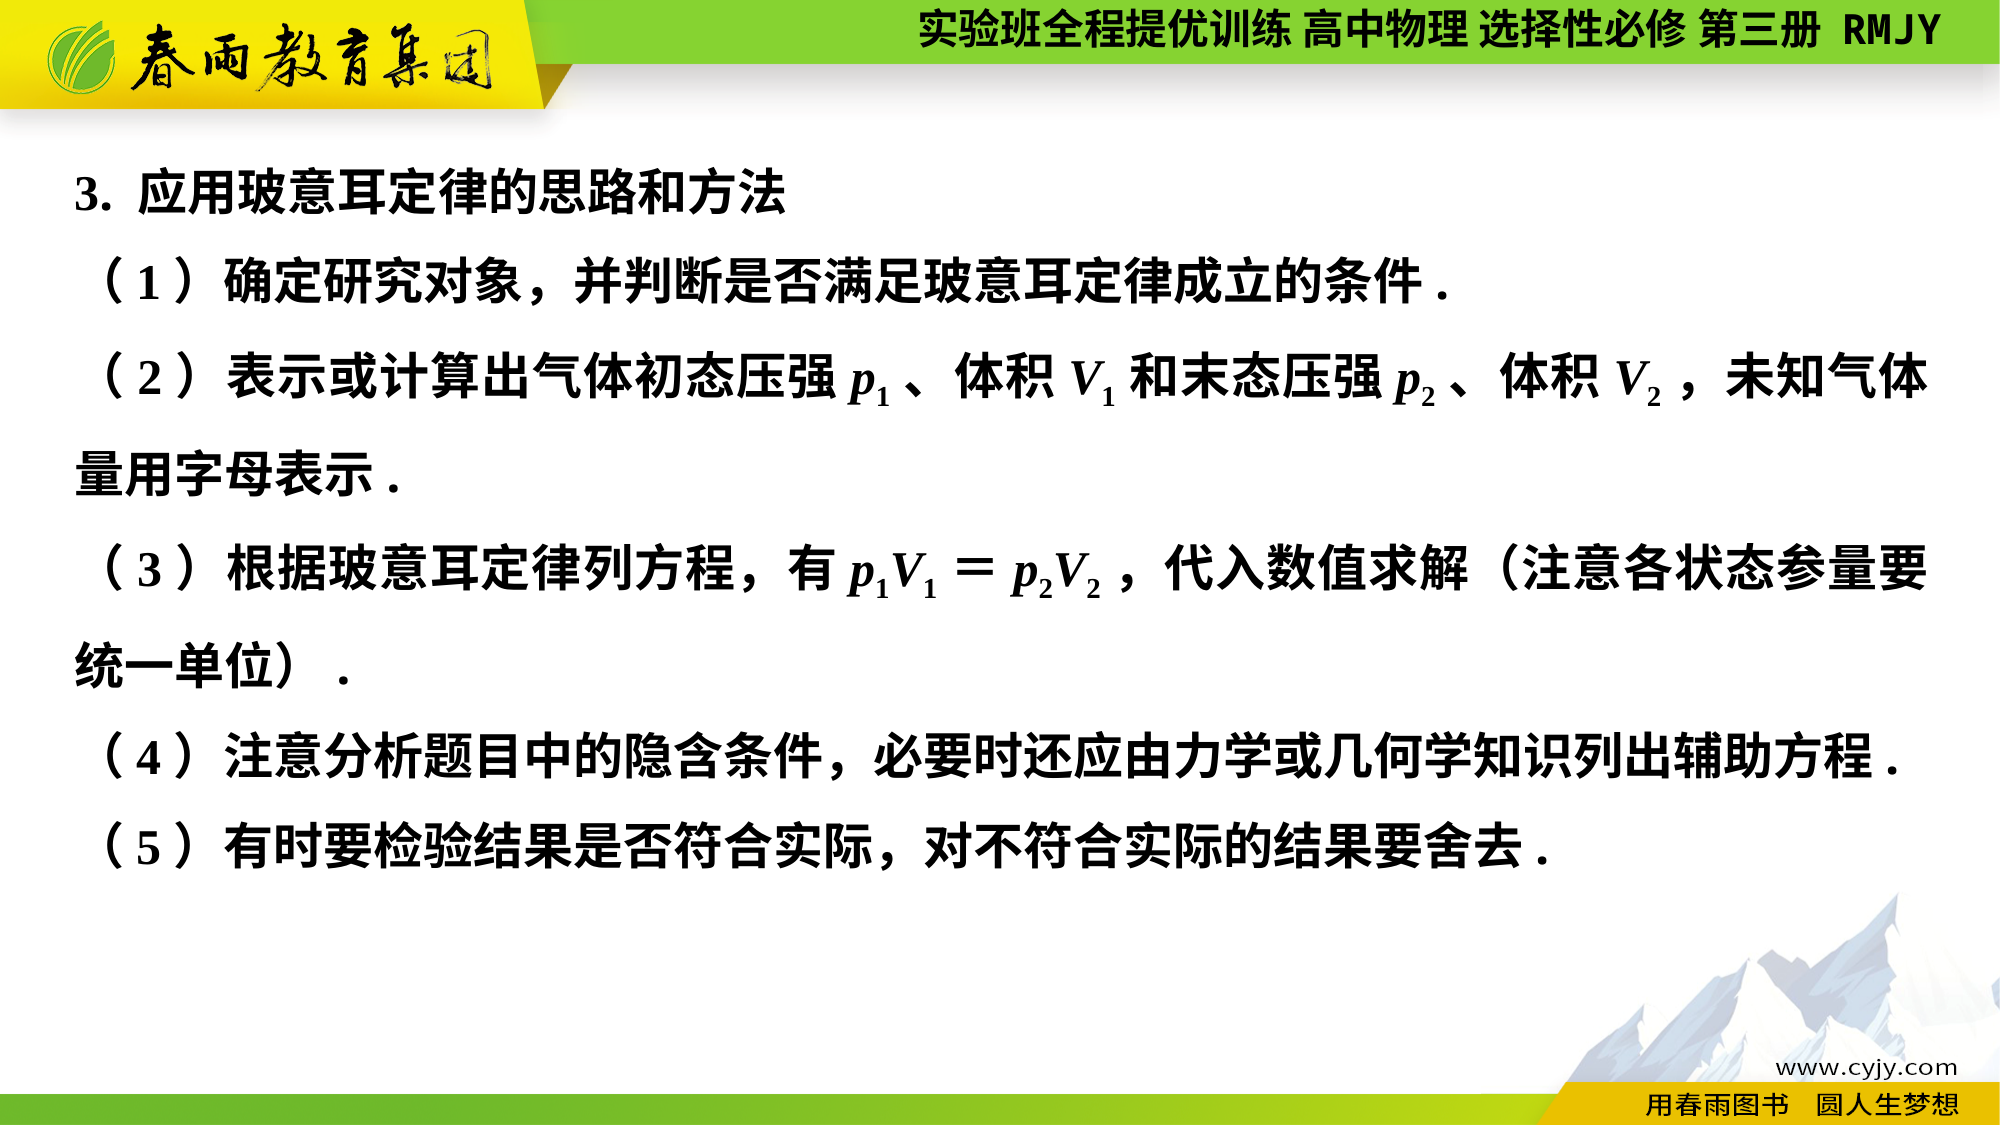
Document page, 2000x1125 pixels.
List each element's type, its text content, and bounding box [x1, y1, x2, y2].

list 3. 应用玻意耳定律的思路和方法 （1）确定研究对象，并判断是否满足玻意耳定律成立的条件. （2）表示或计算出气体初态压强p1、体积V1和末态压强p2、体积V2，未知气体量用字母表示. （3）根据玻意耳定律列方程，有p1V1＝p2V2，代入数值求解（注意各状态参量要统一单位）. （4）注意分析题目中的隐含条件，必要时还应由力学或几何学知识列出辅助方程. （5）有时要检验结果是否符合实际，对不符合实际的结果要舍去. [59, 122, 1944, 854]
picture [0, 0, 2000, 1125]
